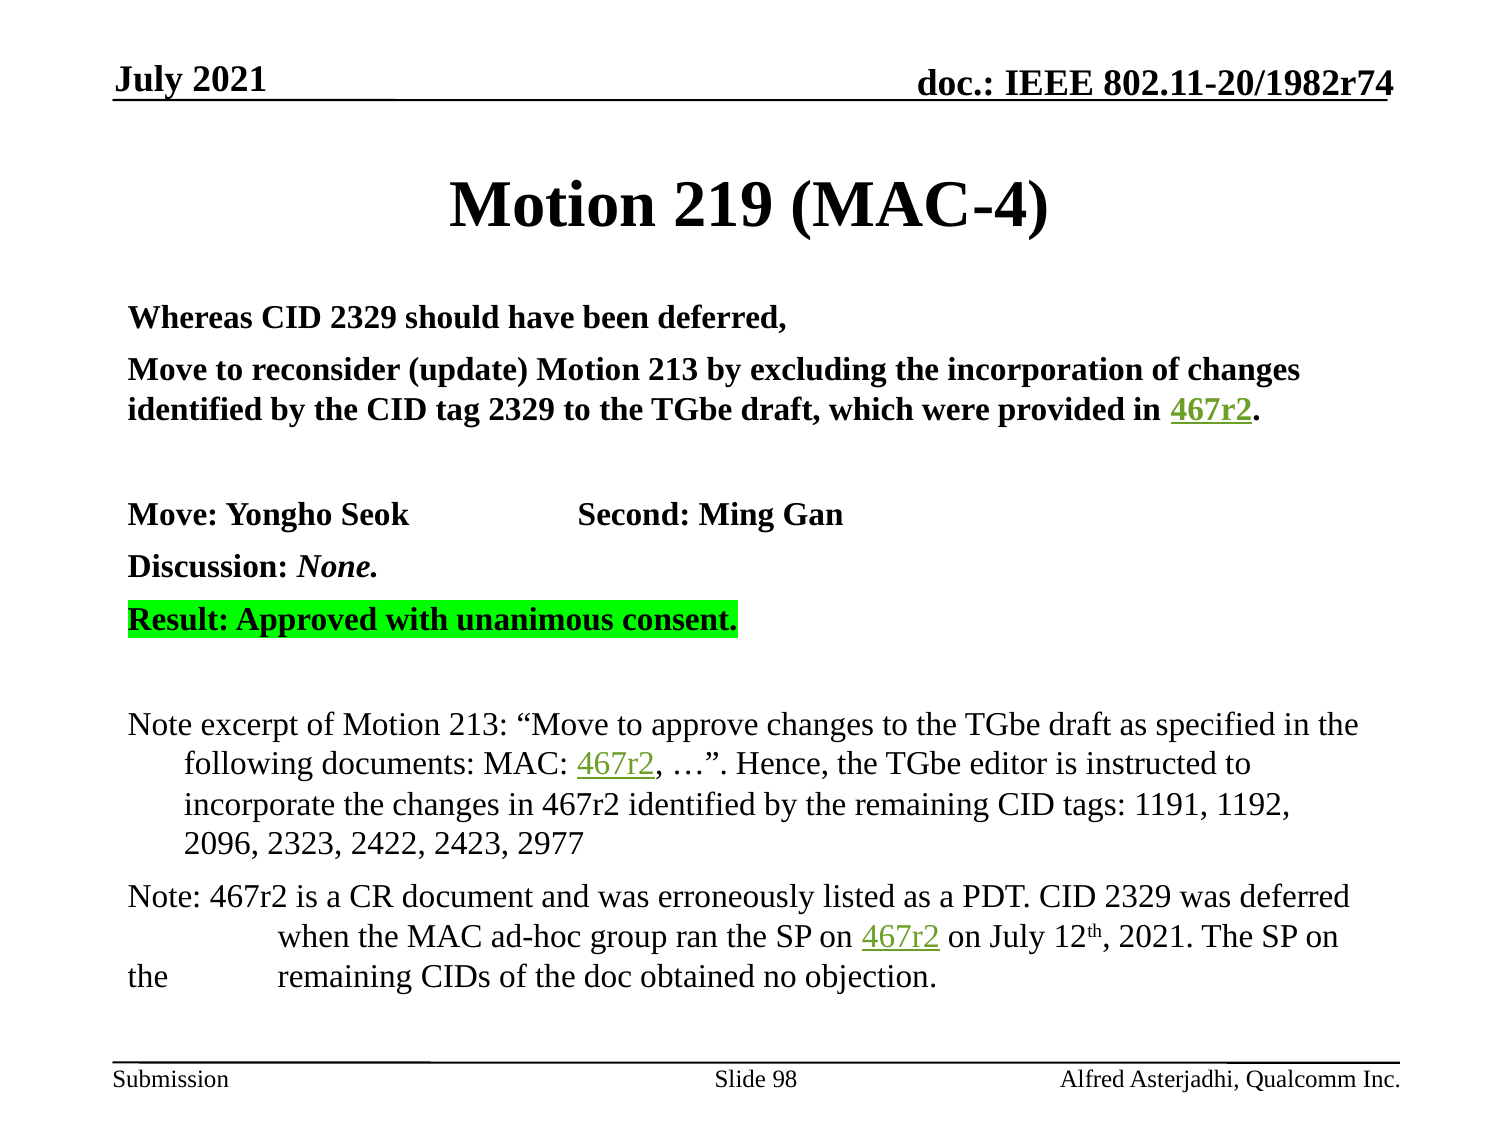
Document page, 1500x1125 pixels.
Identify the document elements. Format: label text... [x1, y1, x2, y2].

title Motion 219 (MAC-4) [112, 112, 1388, 286]
slide_number Slide 98 [712, 1061, 800, 1123]
list Whereas CID 2329 should have been deferred, Move to reconsider (update) Motion 213 by excluding the incorporation of changes identified by the CID tag 2329 to the TGbe draft, which were provided in 467r2. Move: Yongho Seok Second: Ming Gan Discussion: None. Result: Approved with unanimous consent. Note excerpt of Motion 213: “Move to approve changes to the TGbe draft as specified in the following documents: MAC: 467r2, …”. Hence, the TGbe editor is instructed to incorporate the changes in 467r2 identified by the remaining CID tags: 1191, 1192, 2096, 2323, 2422, 2423, 2977 Note: 467r2 is a CR document and was erroneously listed as a PDT. CID 2329 was deferred when the MAC ad-hoc group ran the SP on 467r2 on July 12th, 2021. The SP on the remaining CIDs of the doc obtained no objection. [112, 286, 1388, 1063]
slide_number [114, 54, 423, 100]
footer Alfred Asterjadhi, Qualcomm Inc. [878, 1061, 1402, 1093]
